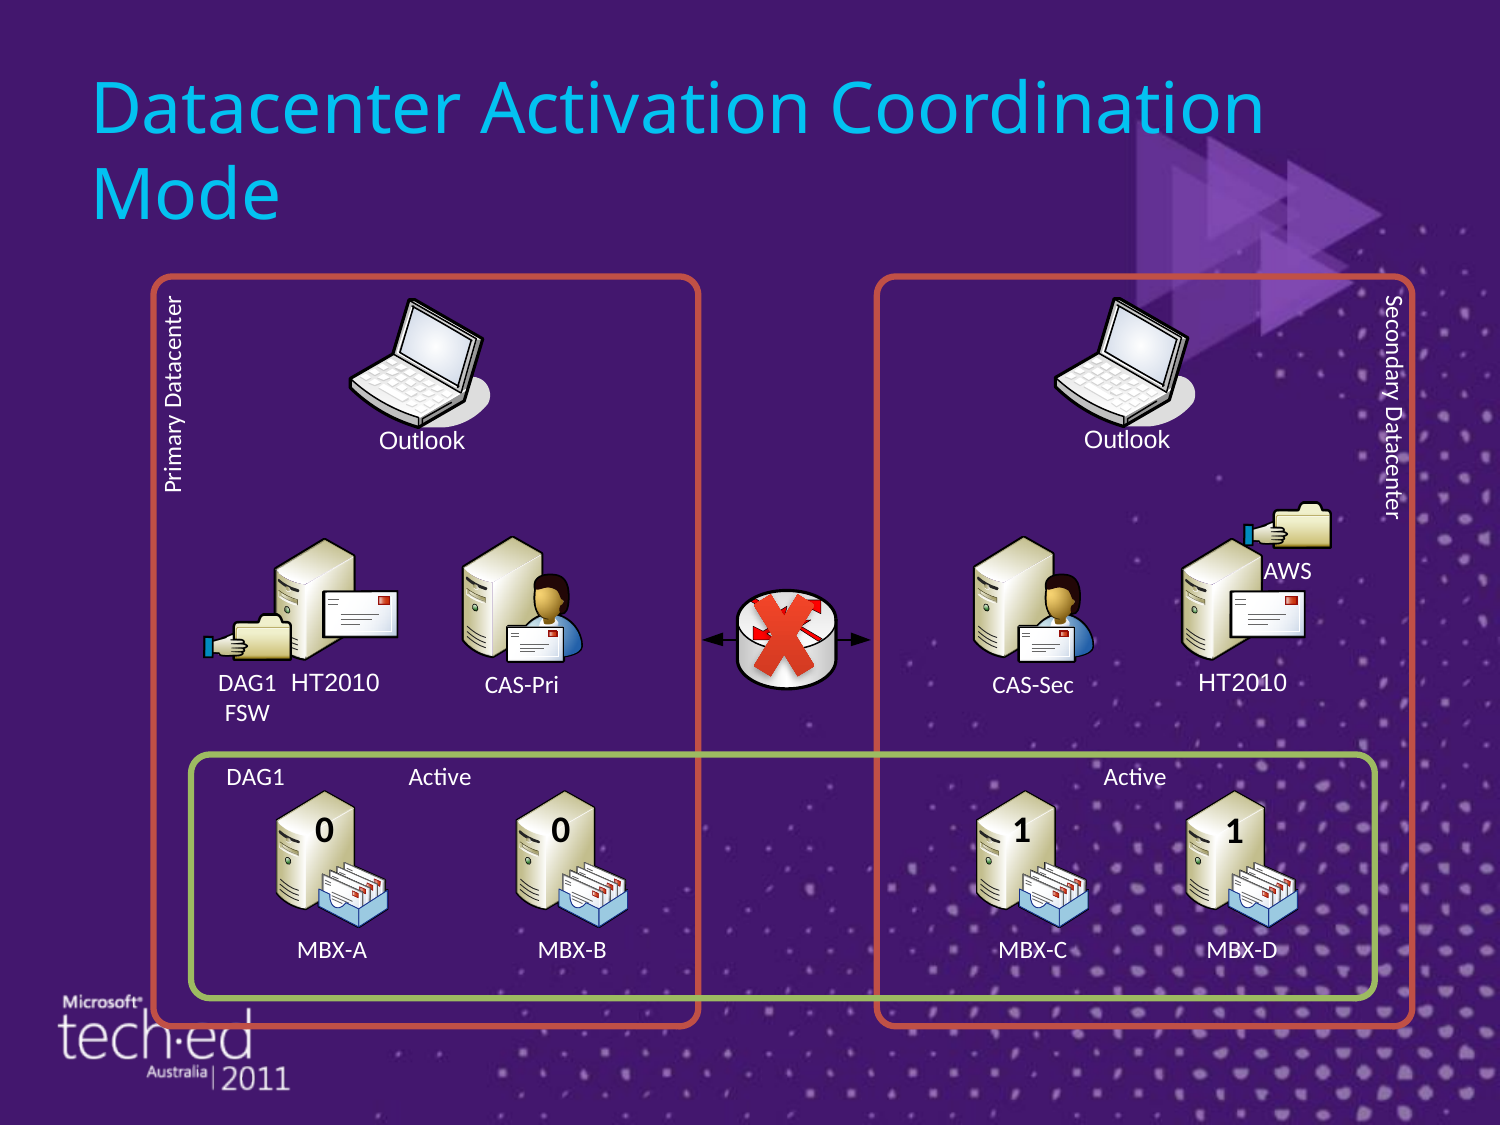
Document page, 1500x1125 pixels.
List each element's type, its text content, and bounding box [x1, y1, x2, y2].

title Datacenter Activation Coordination Mode [75, 54, 1425, 215]
picture [0, 0, 1500, 1125]
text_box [76, 215, 1436, 1036]
